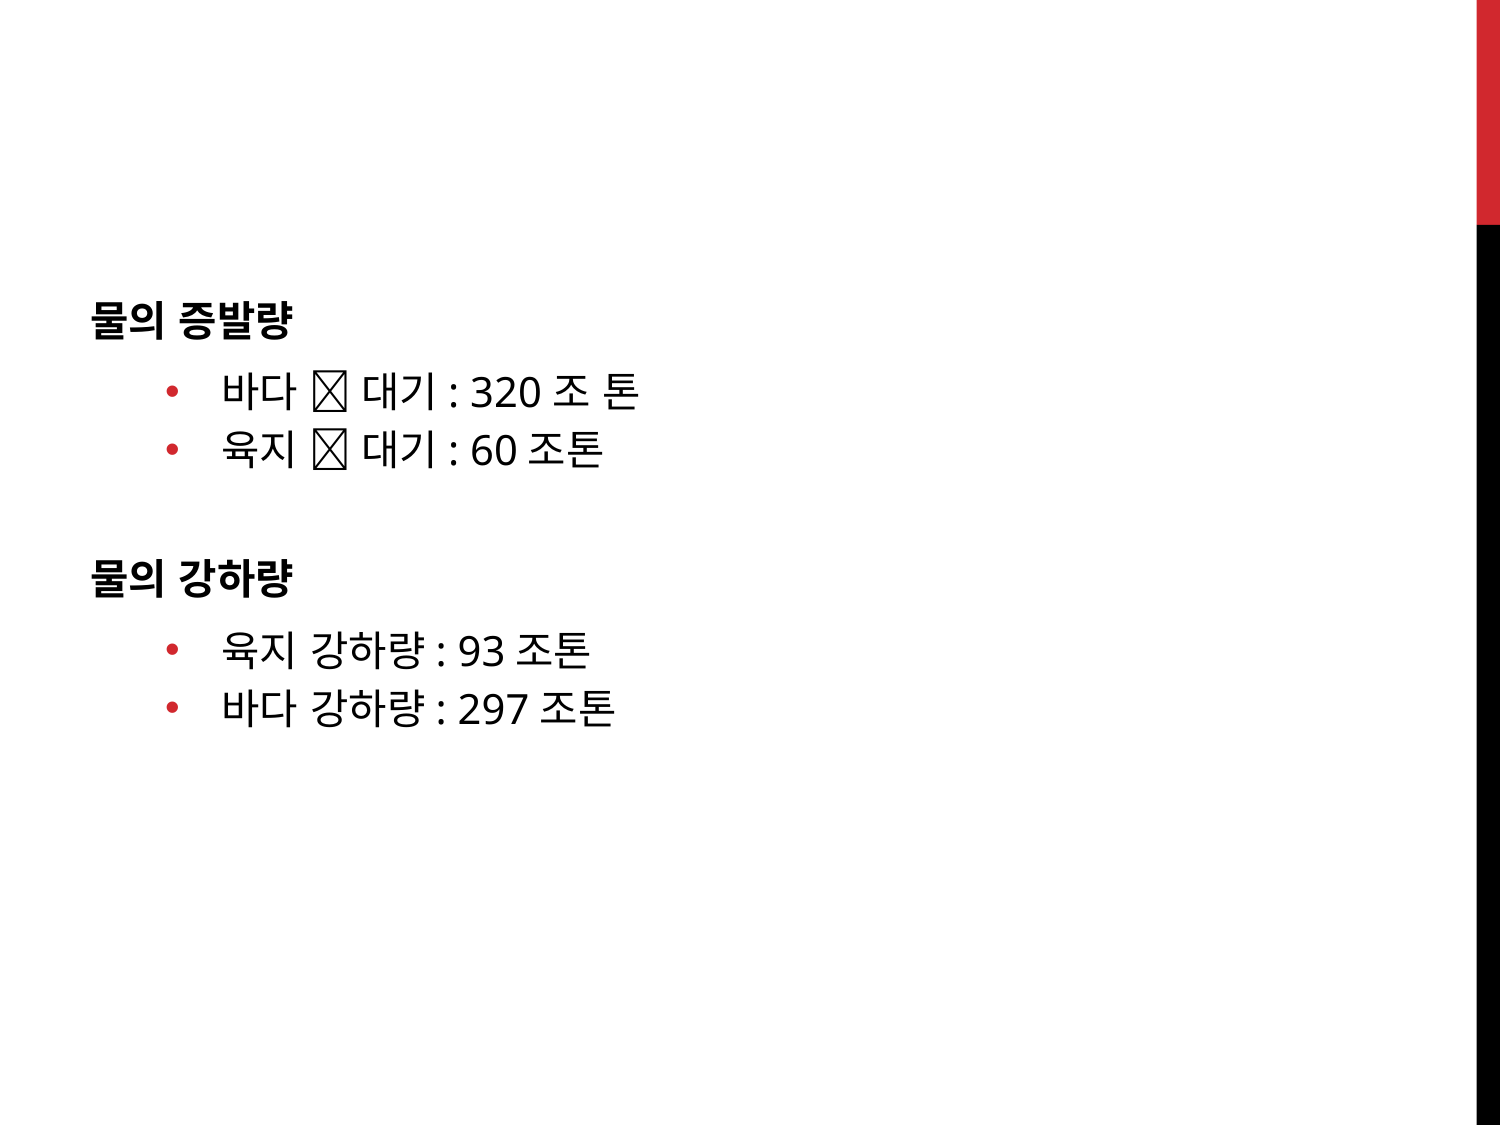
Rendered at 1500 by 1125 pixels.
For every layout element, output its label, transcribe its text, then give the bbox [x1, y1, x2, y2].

list 물의 증발량 바다  대기: 320조 톤 육지  대기: 60조톤 물의 강하량 육지 강하량: 93조톤 바다 강하량: 297조톤 [75, 287, 1325, 1005]
